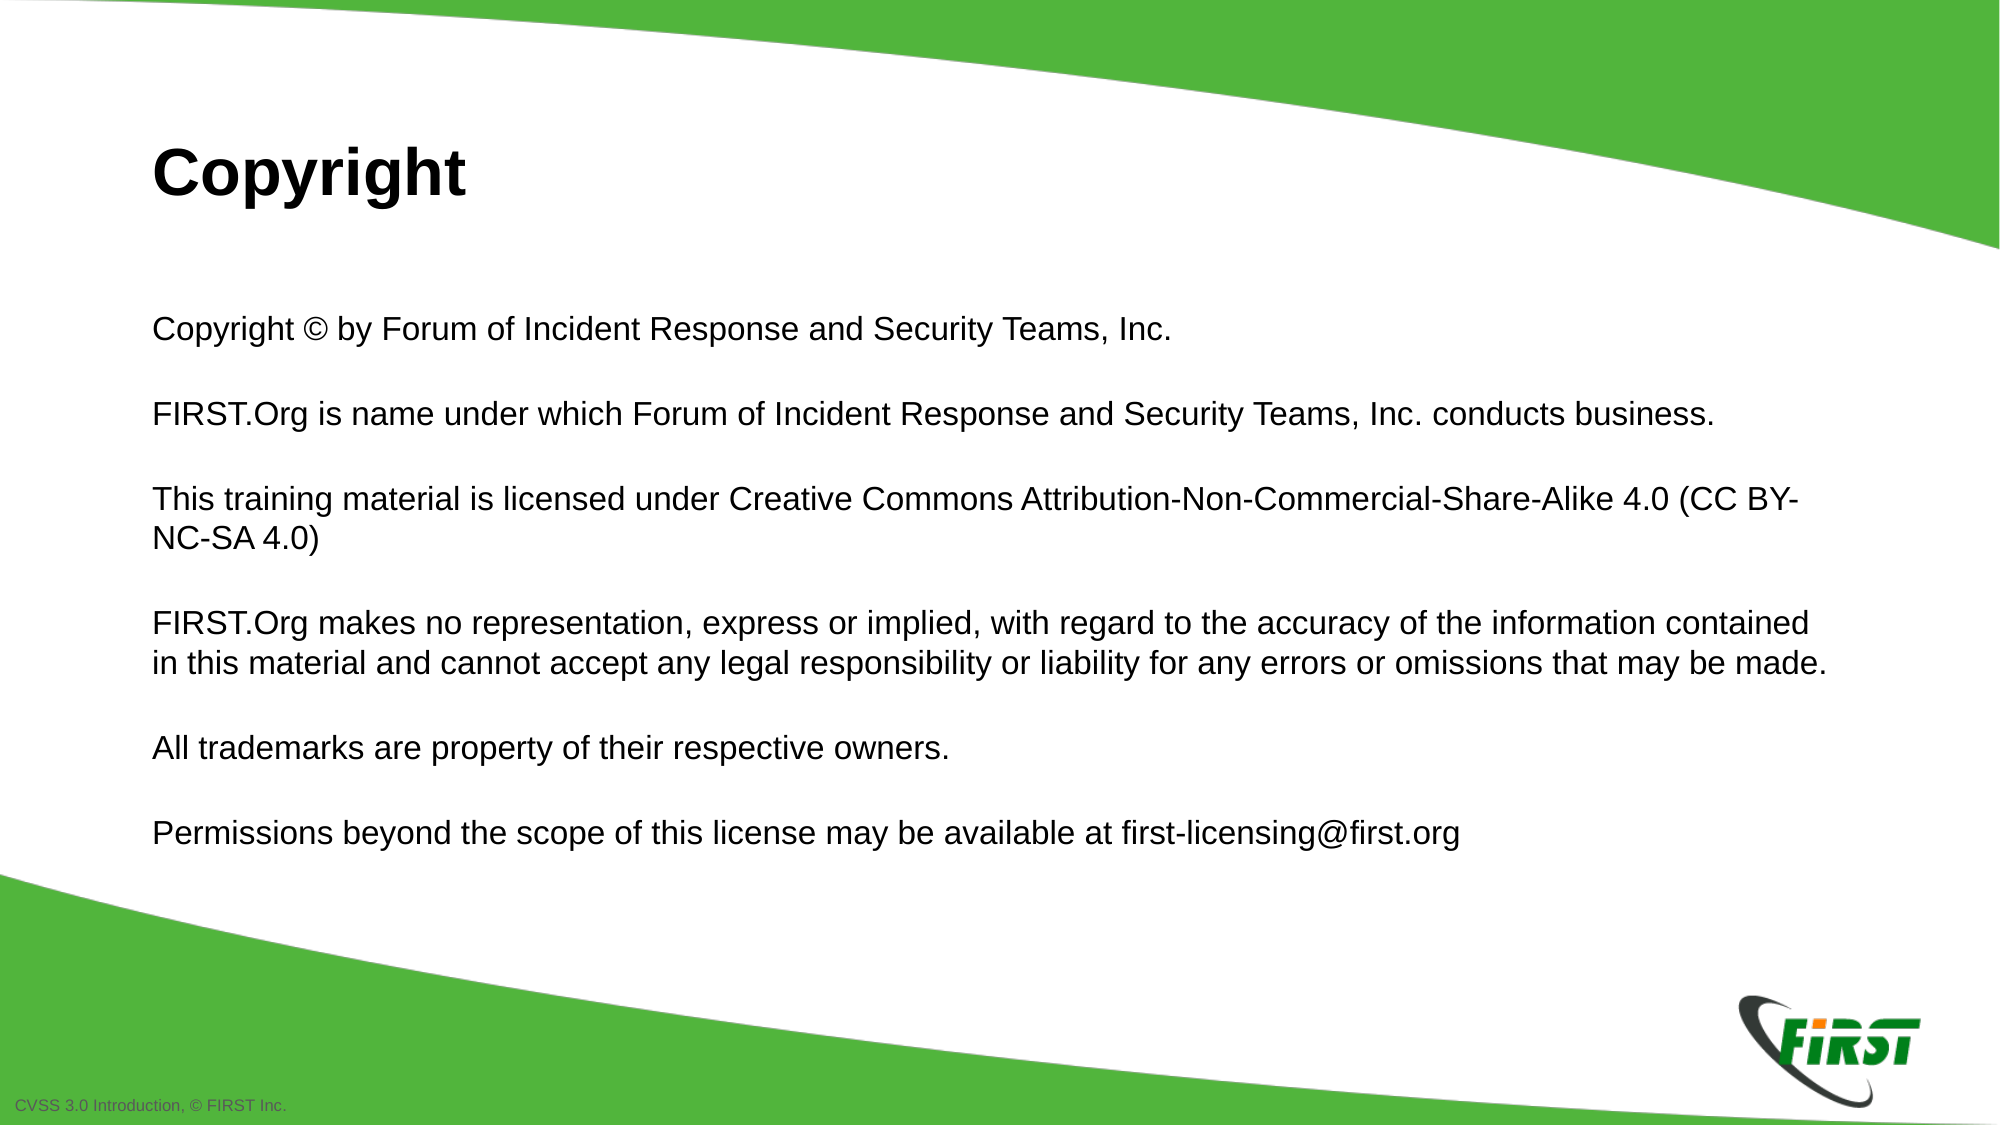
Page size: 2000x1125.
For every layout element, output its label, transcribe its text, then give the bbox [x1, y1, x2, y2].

text_box Copyright © by Forum of Incident Response and Security Teams, Inc. FIRST.Org is name under which Forum of Incident Response and Security Teams, Inc. conducts business. This training material is licensed under Creative Commons Attribution-Non-Commercial-Share-Alike 4.0 (CC BY-NC-SA 4.0) FIRST.Org makes no representation, express or implied, with regard to the accuracy of the information contained in this material and cannot accept any legal responsibility or liability for any errors or omissions that may be made. All trademarks are property of their respective owners. Permissions beyond the scope of this license may be available at first-licensing@first.org [137, 299, 1863, 1014]
picture [0, 0, 2000, 1125]
text_box Copyright [137, 59, 1862, 278]
